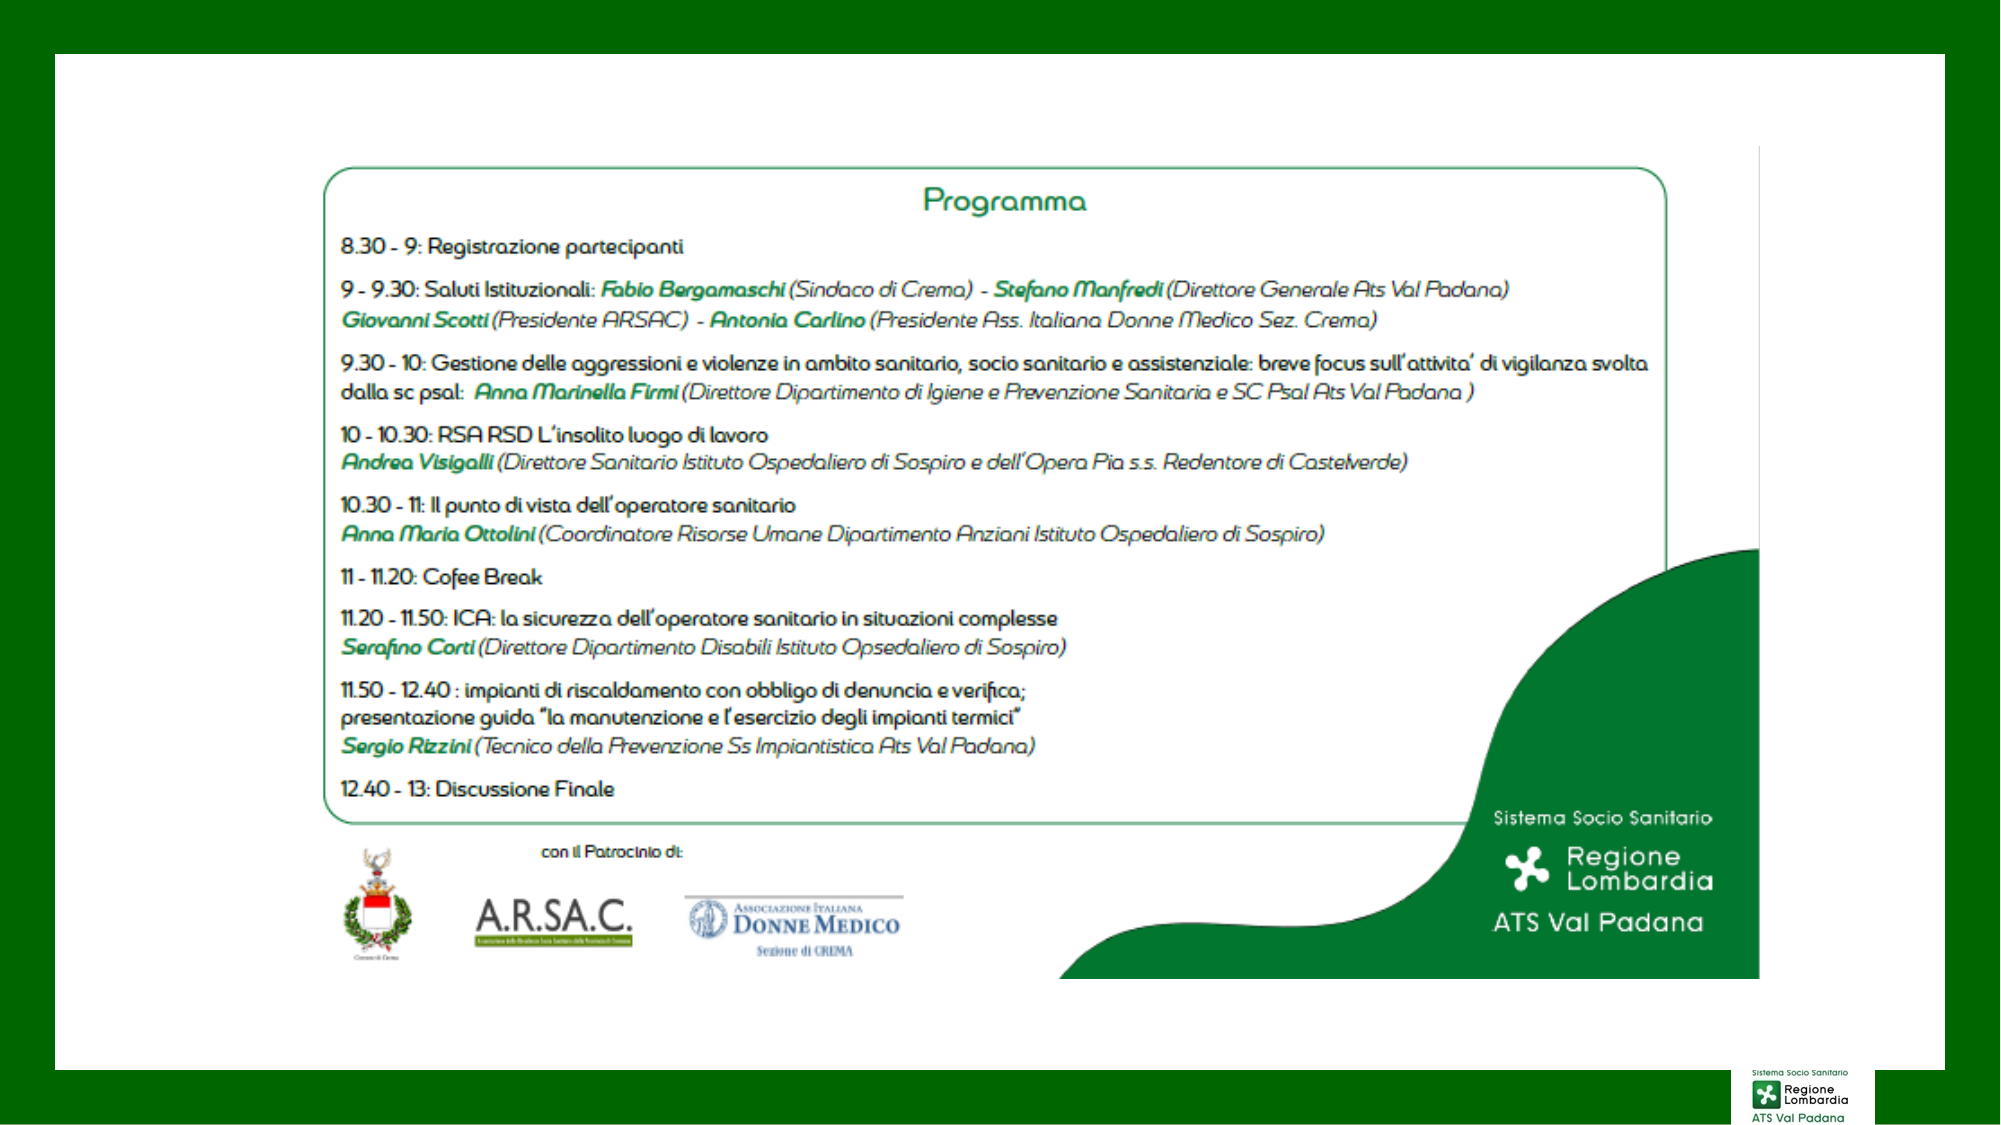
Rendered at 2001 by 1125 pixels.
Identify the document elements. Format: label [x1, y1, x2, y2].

text_box [87, 44, 1914, 189]
picture [0, 0, 2001, 1125]
